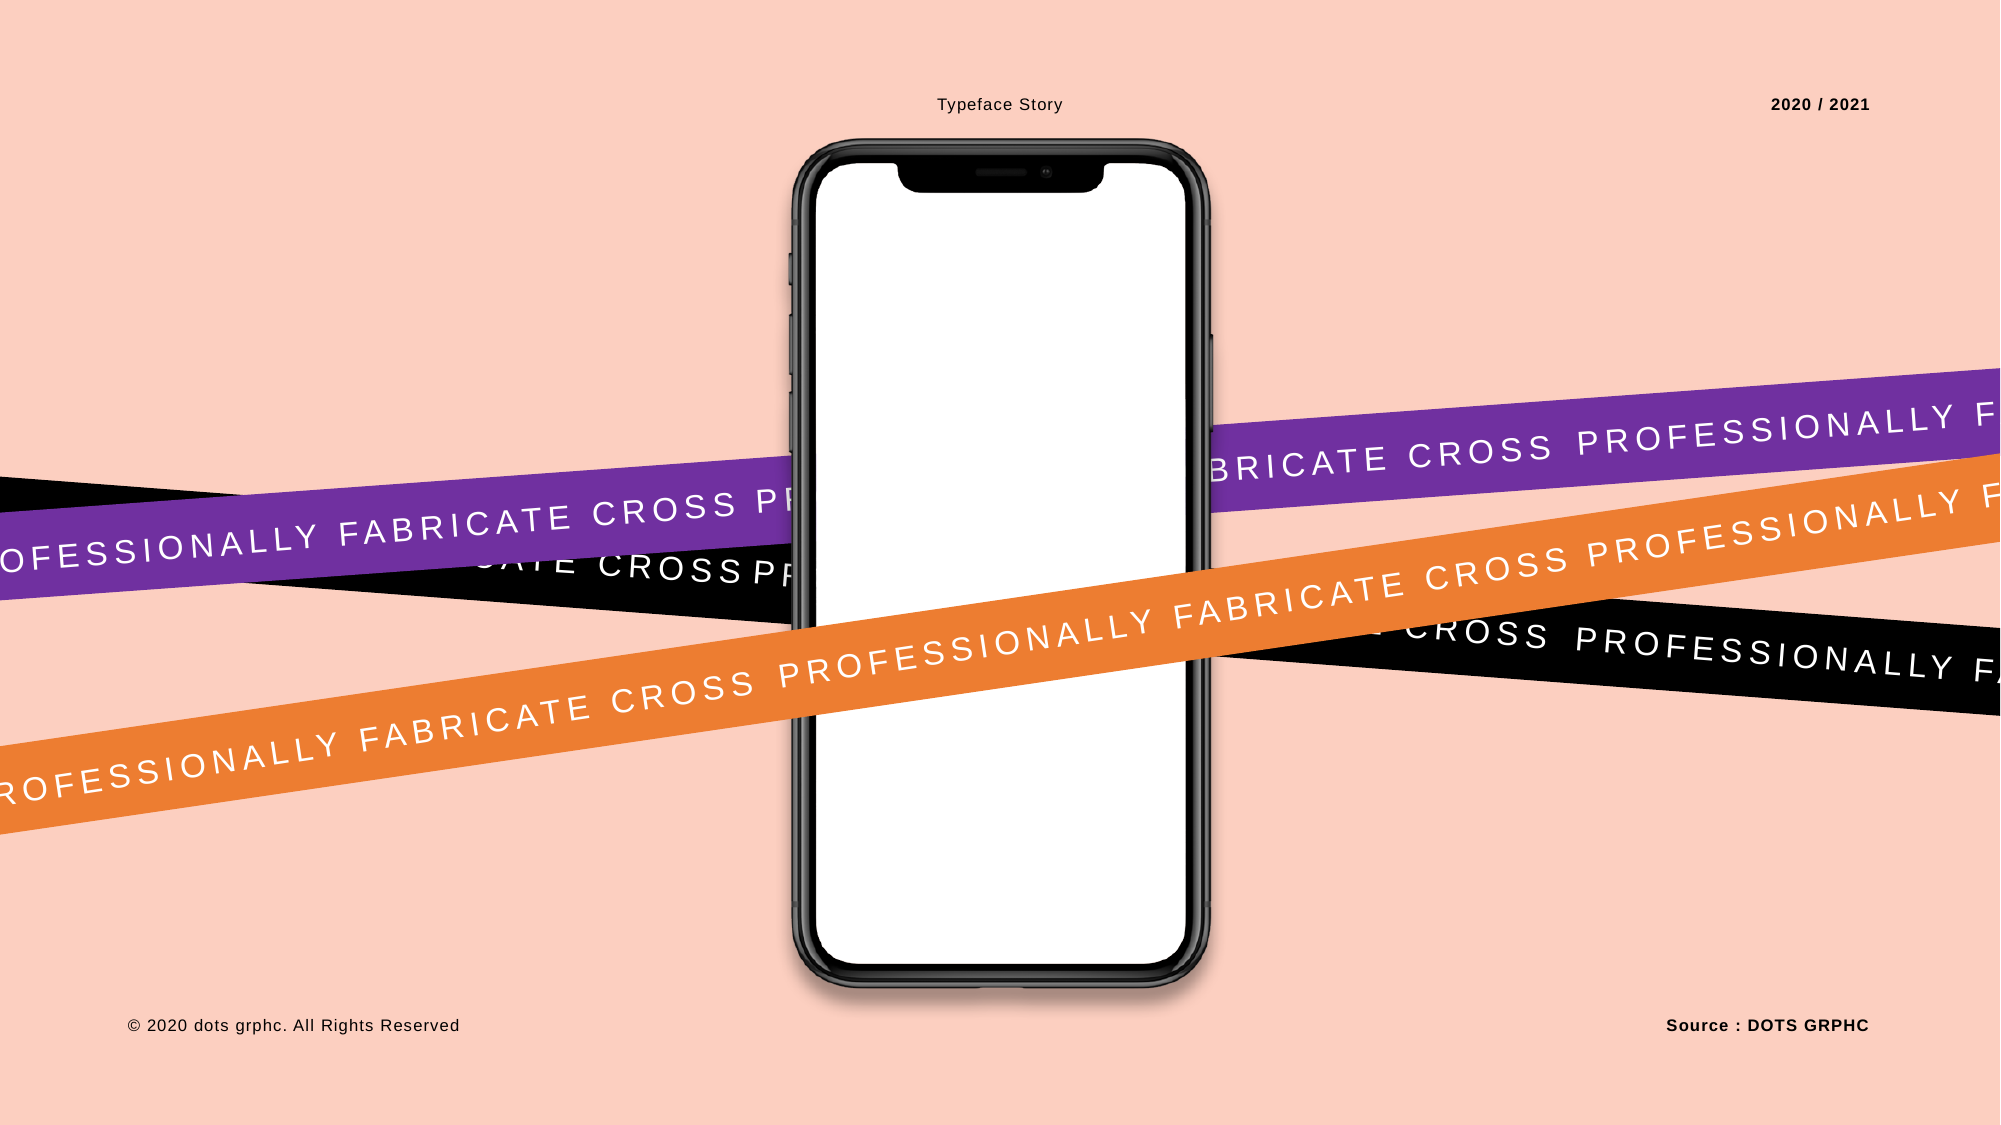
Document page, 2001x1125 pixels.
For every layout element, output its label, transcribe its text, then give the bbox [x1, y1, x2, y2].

text_box PROFESSIONALLY FABRICATE CROSS [0, 660, 756, 814]
text_box [0, 625, 814, 836]
text_box Typeface Story [881, 86, 1119, 122]
text_box [1186, 452, 2000, 663]
text_box PROFESSIONALLY FABR [1583, 472, 2000, 575]
text_box © 2020 dots grphc. All Rights Reserved [113, 1007, 490, 1043]
picture [182, 102, 1818, 1023]
text_box Source : DOTS GRPHC [1538, 1007, 1884, 1042]
picture [1799, 417, 1815, 436]
text_box PROFESSIONALLY FABRICATE CROSS [1186, 537, 1570, 635]
text_box PROFESSIONALLY FABRICATE CROSS [775, 649, 814, 695]
text_box 2020 / 2021 [1688, 86, 1885, 122]
